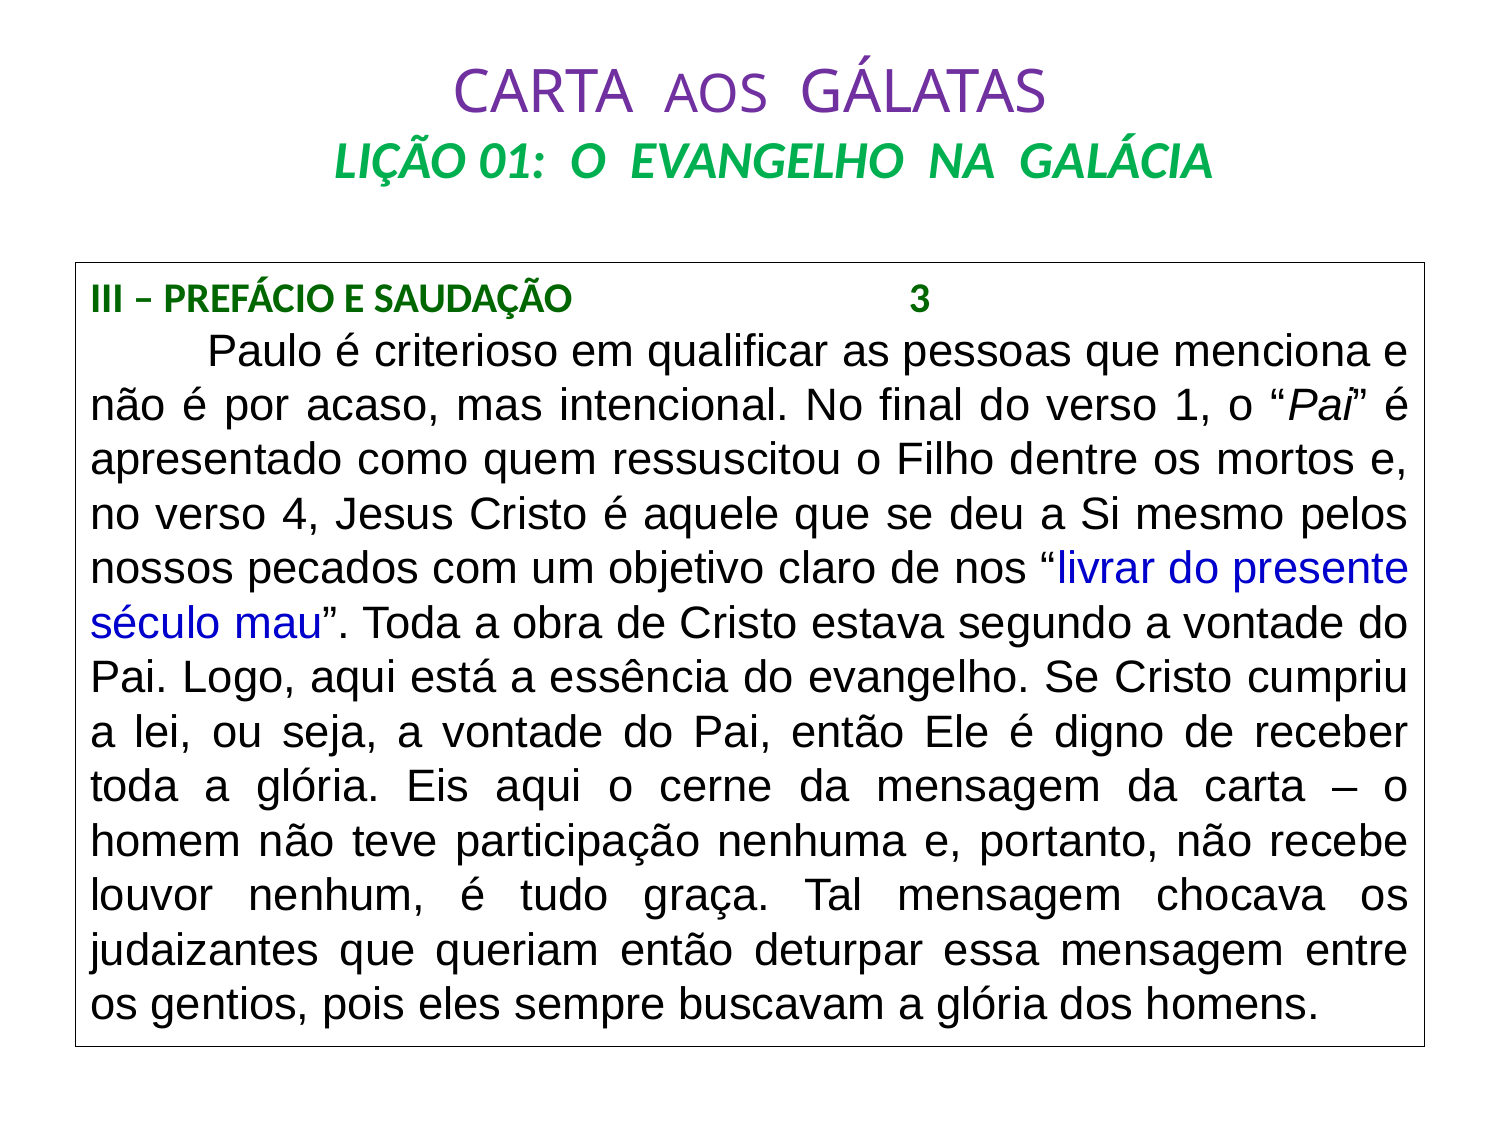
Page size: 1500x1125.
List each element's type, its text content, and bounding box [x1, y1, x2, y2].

list III – PREFÁCIO E SAUDAÇÃO 3 Paulo é criterioso em qualificar as pessoas que menciona e não é por acaso, mas intencional. No final do verso 1, o “Pai” é apresentado como quem ressuscitou o Filho dentre os mortos e, no verso 4, Jesus Cristo é aquele que se deu a Si mesmo pelos nossos pecados com um objetivo claro de nos “livrar do presente século mau”. Toda a obra de Cristo estava segundo a vontade do Pai. Logo, aqui está a essência do evangelho. Se Cristo cumpriu a lei, ou seja, a vontade do Pai, então Ele é digno de receber toda a glória. Eis aqui o cerne da mensagem da carta – o homem não teve participação nenhuma e, portanto, não recebe louvor nenhum, é tudo graça. Tal mensagem chocava os judaizantes que queriam então deturpar essa mensagem entre os gentios, pois eles sempre buscavam a glória dos homens. [75, 262, 1425, 1047]
title CARTA AOS GÁLATAS LIÇÃO 01: O EVANGELHO NA GALÁCIA [75, 45, 1425, 197]
